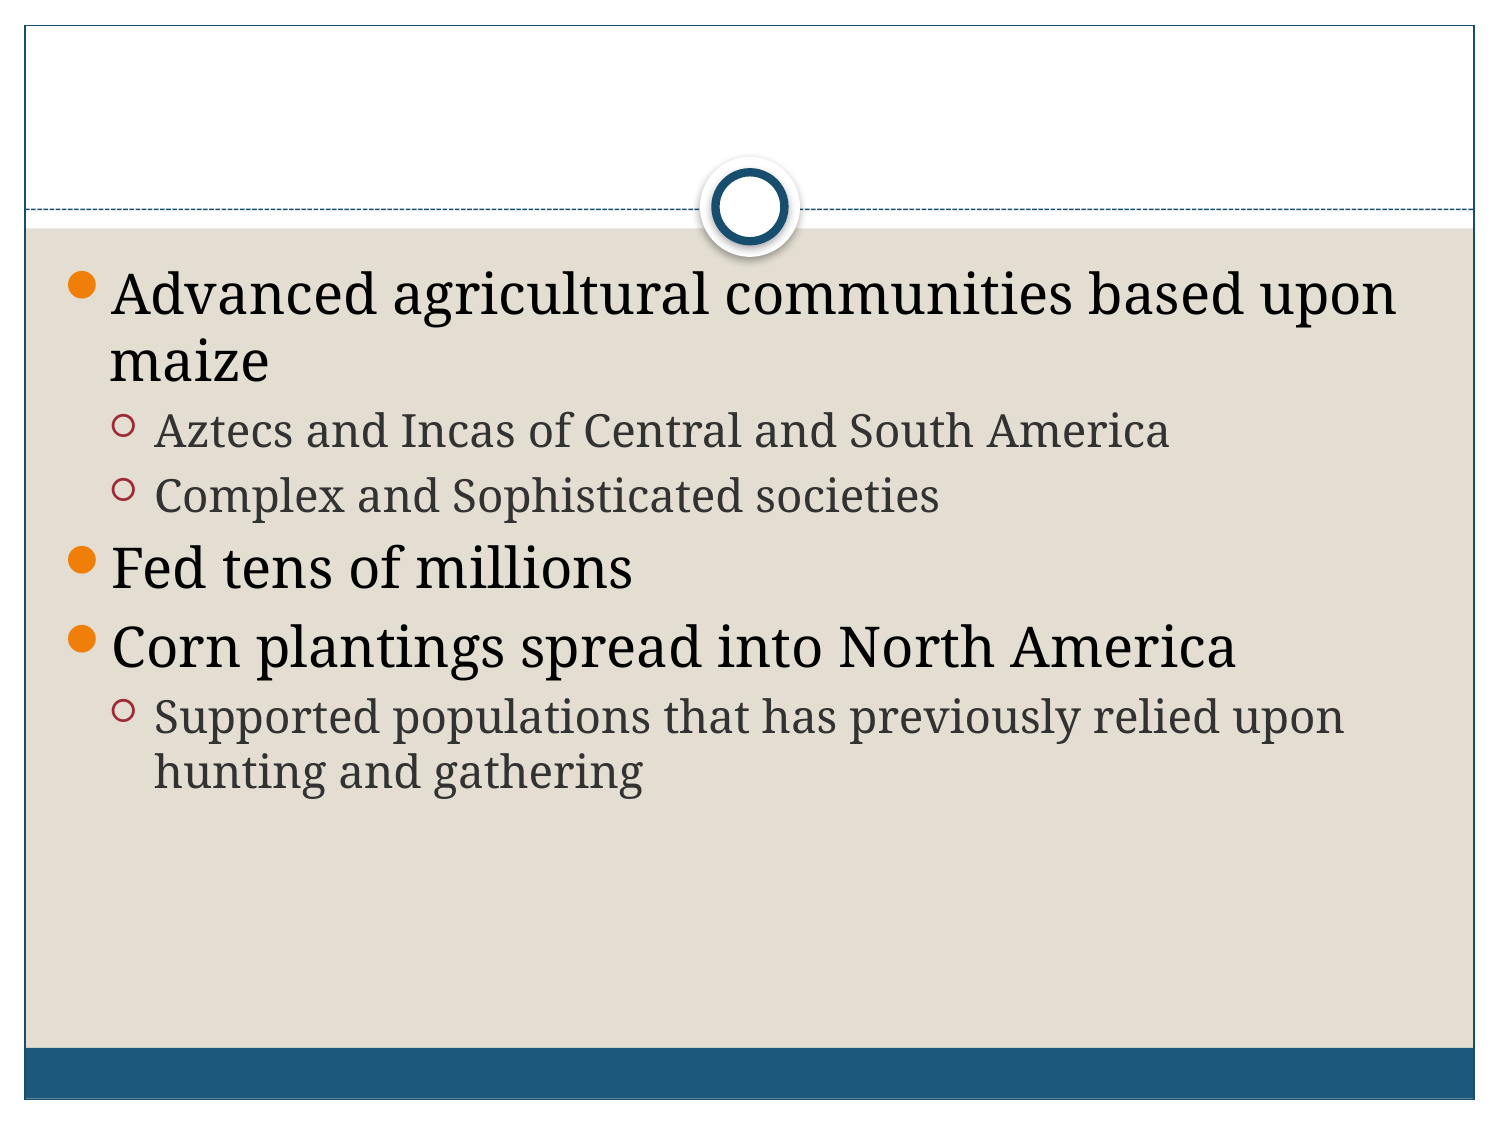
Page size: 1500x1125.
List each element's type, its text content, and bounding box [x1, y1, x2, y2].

list Advanced agricultural communities based upon maize Aztecs and Incas of Central and South America Complex and Sophisticated societies Fed tens of millions Corn plantings spread into North America Supported populations that has previously relied upon hunting and gathering [49, 250, 1445, 1001]
